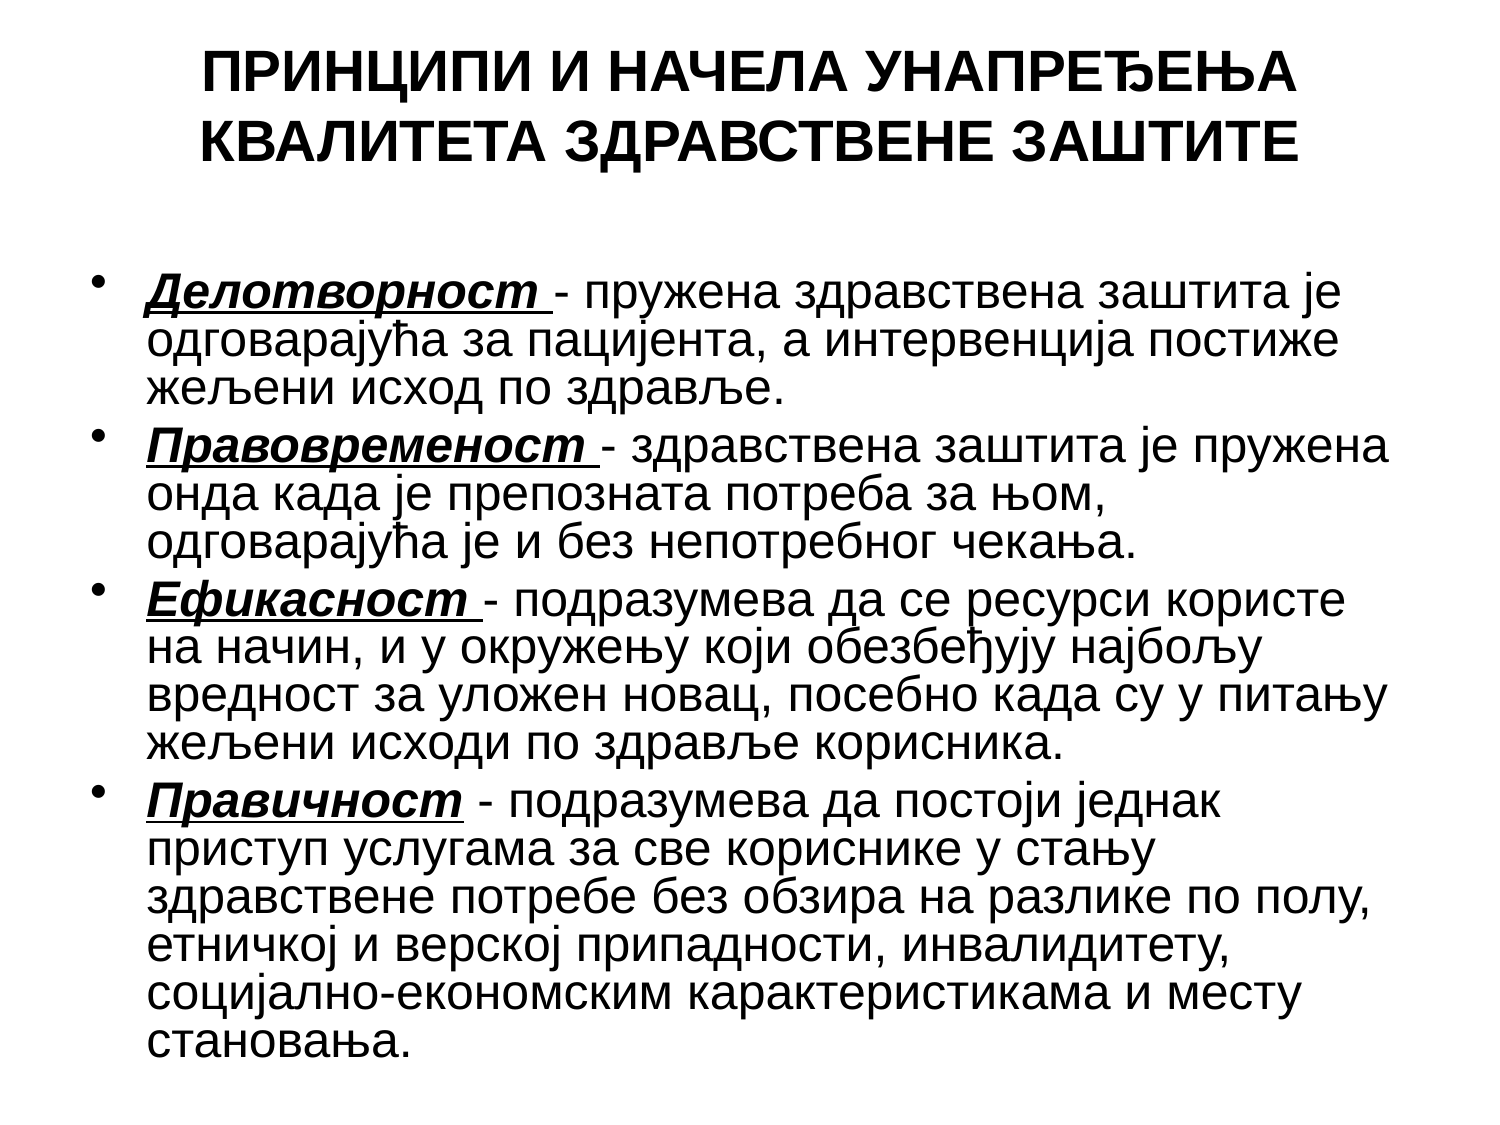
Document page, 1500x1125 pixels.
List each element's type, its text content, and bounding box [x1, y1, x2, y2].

list Делотворност - пружена здравствена заштита је одговарајућа за пацијента, а интервенција постиже жељени исход по здравље. Правовременост - здравствена заштита је пружена онда када је препозната потреба за њом, одговарајућа је и без непотребног чекања. Ефикасност - подразумева да се ресурси користе на начин, и у окружењу који обезбеђују најбољу вредност за уложен новац, посебно када су у питању жељени исходи по здравље корисника. Правичност - подразумева да постоји једнак приступ услугама за све кориснике у стању здравствене потребе без обзира на разлике по полу, етничкој и верској припадности, инвалидитету, социјално-економским карактеристикама и месту становања. [75, 262, 1425, 823]
title ПРИНЦИПИ И НАЧЕЛА УНАПРЕЂЕЊА КВАЛИТЕТА ЗДРАВСТВЕНЕ ЗАШТИТЕ [75, 45, 1425, 161]
